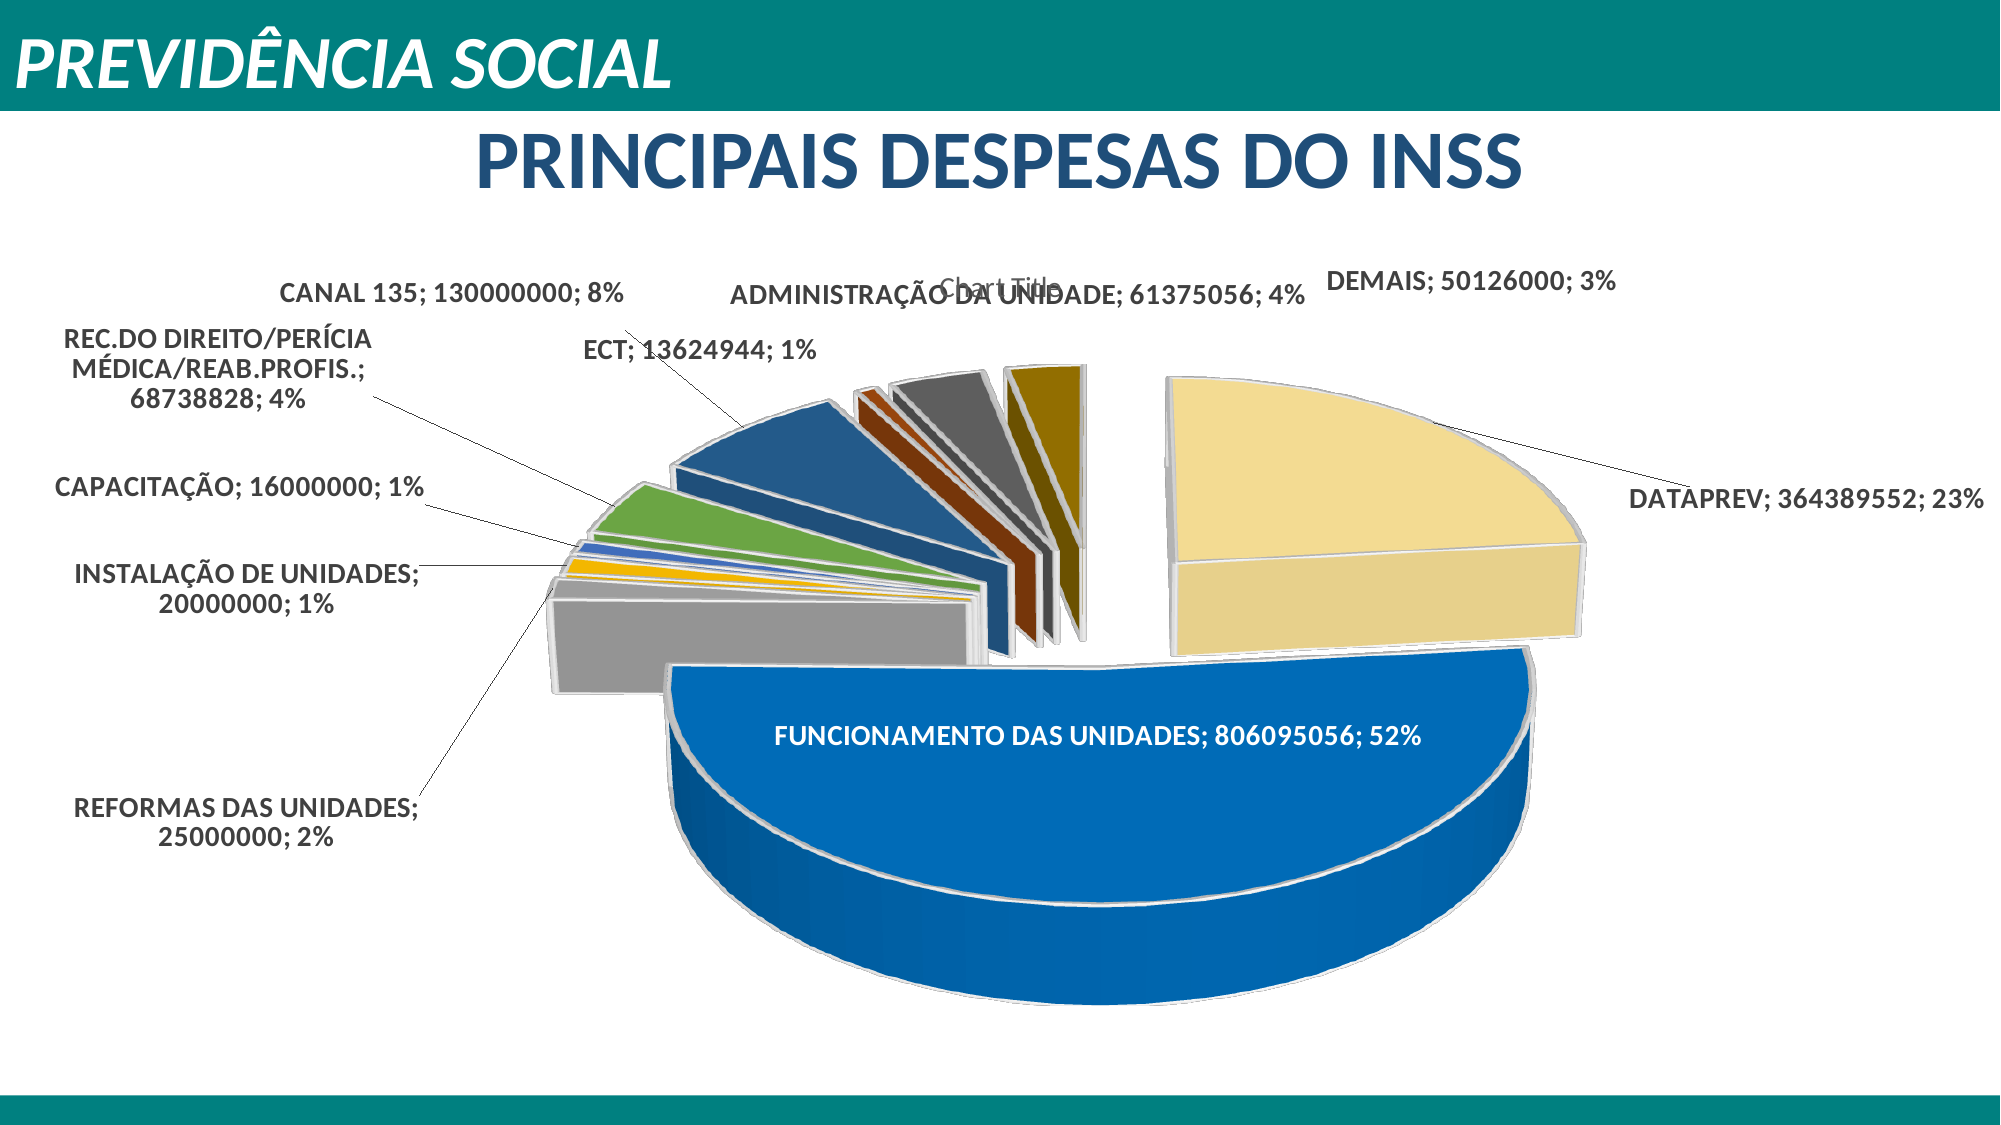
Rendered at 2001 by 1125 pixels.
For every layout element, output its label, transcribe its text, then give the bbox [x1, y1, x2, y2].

chart [14, 242, 1986, 1067]
text_box PREVIDÊNCIA SOCIAL [0, 0, 2000, 111]
title PRINCIPAIS DESPESAS DO INSS [140, 112, 1860, 211]
text_box [0, 1095, 2000, 1125]
